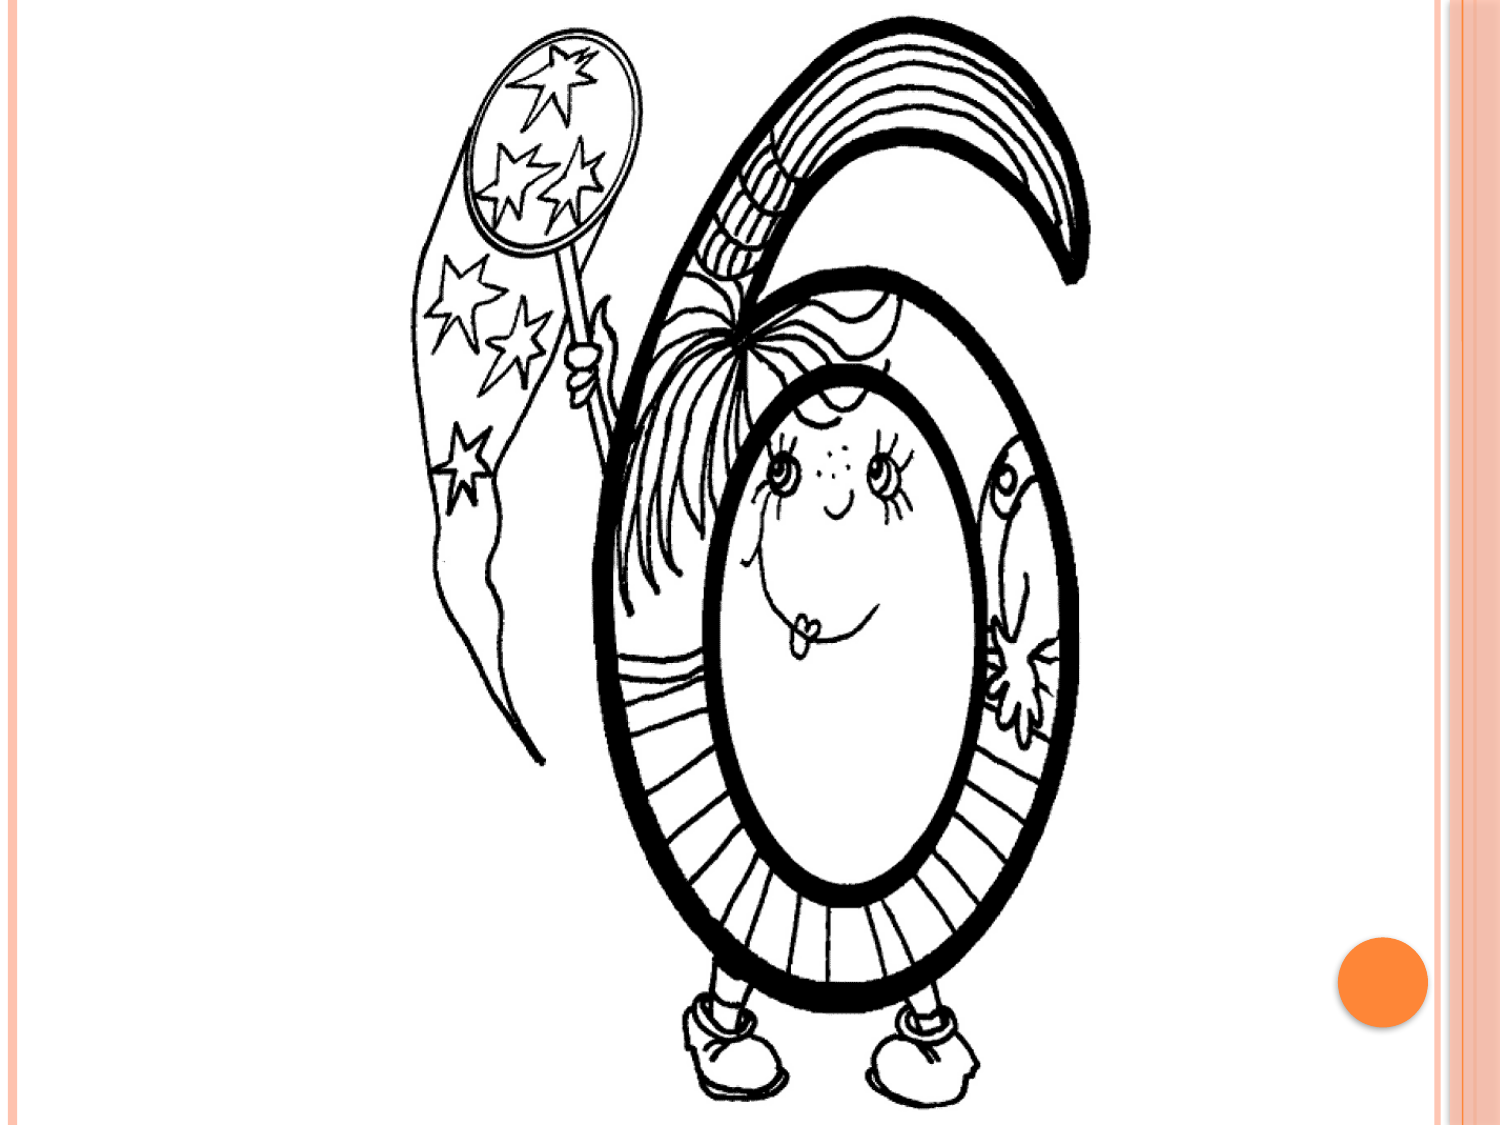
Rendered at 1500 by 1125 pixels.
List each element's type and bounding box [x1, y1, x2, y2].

picture [381, 0, 1119, 1125]
